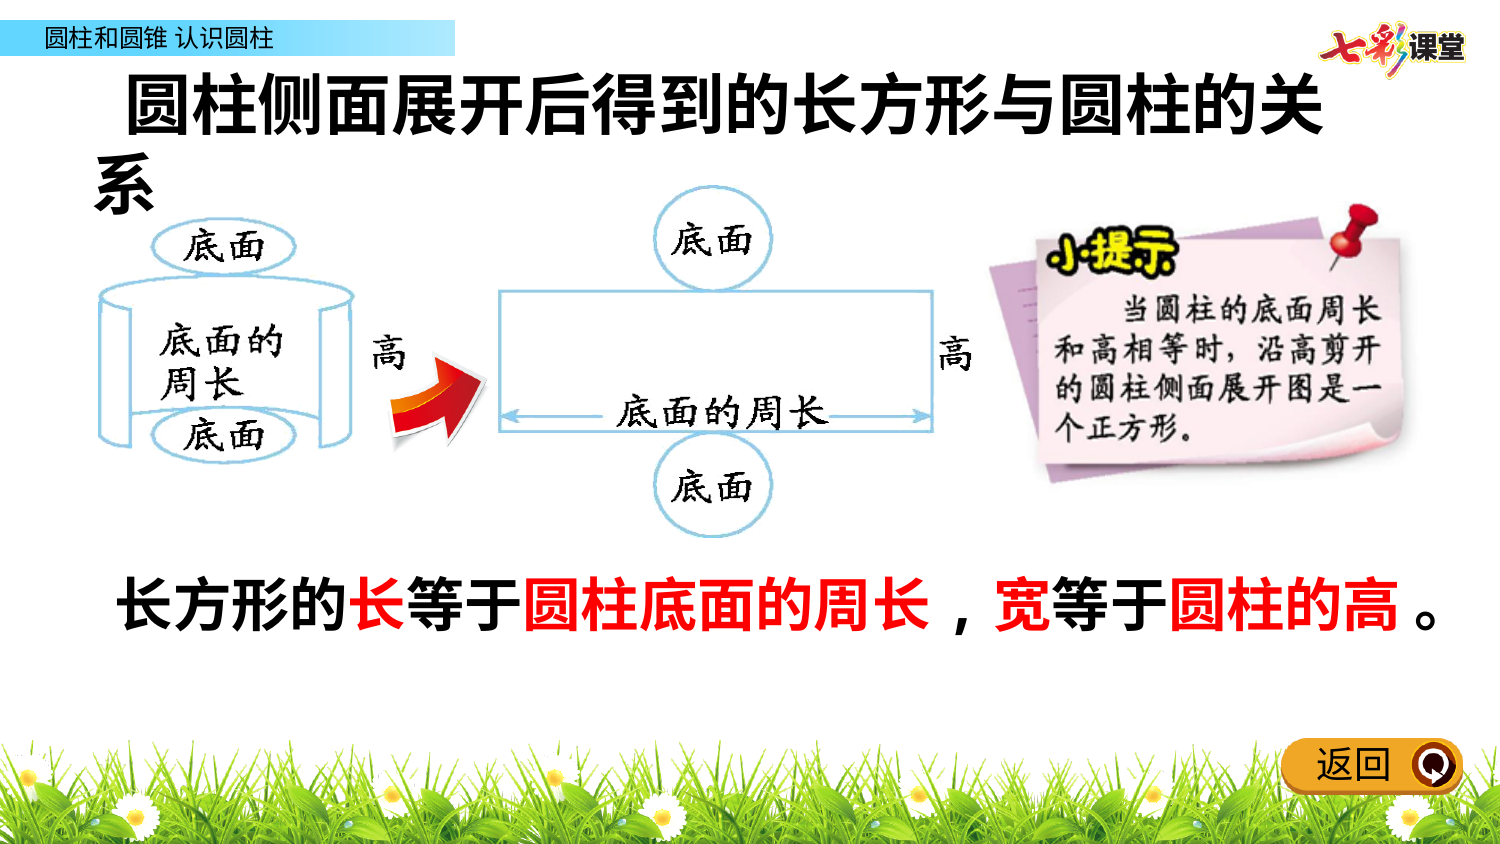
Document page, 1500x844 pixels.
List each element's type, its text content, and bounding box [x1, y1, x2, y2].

picture [88, 185, 977, 553]
text_box 圆柱侧面展开后得到的长方形与圆柱的关系 [76, 55, 1375, 151]
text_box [1281, 733, 1464, 795]
picture [1316, 20, 1468, 80]
picture [984, 201, 1424, 494]
picture [0, 740, 1500, 844]
text_box 长方形的长等于圆柱底面的周长,宽等于圆柱的高 。 [100, 560, 1457, 646]
